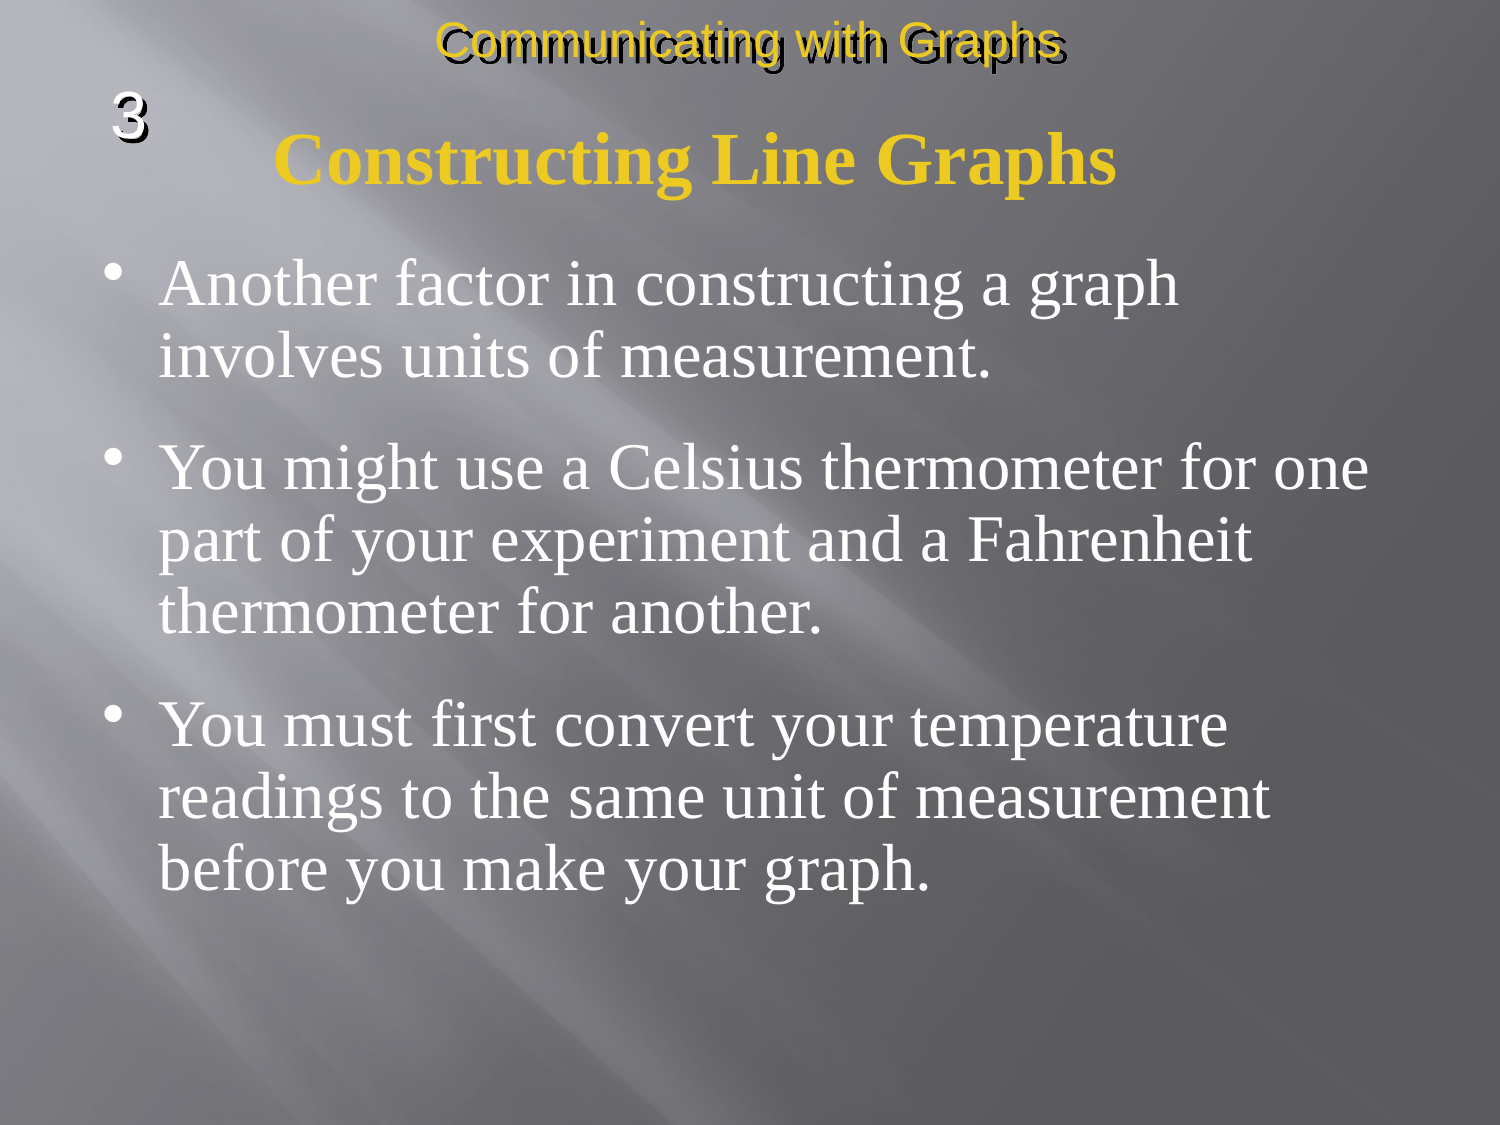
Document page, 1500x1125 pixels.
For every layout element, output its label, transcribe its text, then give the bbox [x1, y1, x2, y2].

text_box You might use a Celsius thermometer for one part of your experiment and a Fahrenheit thermometer for another. [87, 424, 1400, 656]
text_box You must first convert your temperature readings to the same unit of measurement before you make your graph. [87, 681, 1400, 913]
text_box Constructing Line Graphs [257, 112, 1134, 209]
text_box Another factor in constructing a graph involves units of measurement. [87, 240, 1400, 400]
text_box 3 [95, 64, 163, 160]
text_box Communicating with Graphs [419, 0, 1077, 75]
